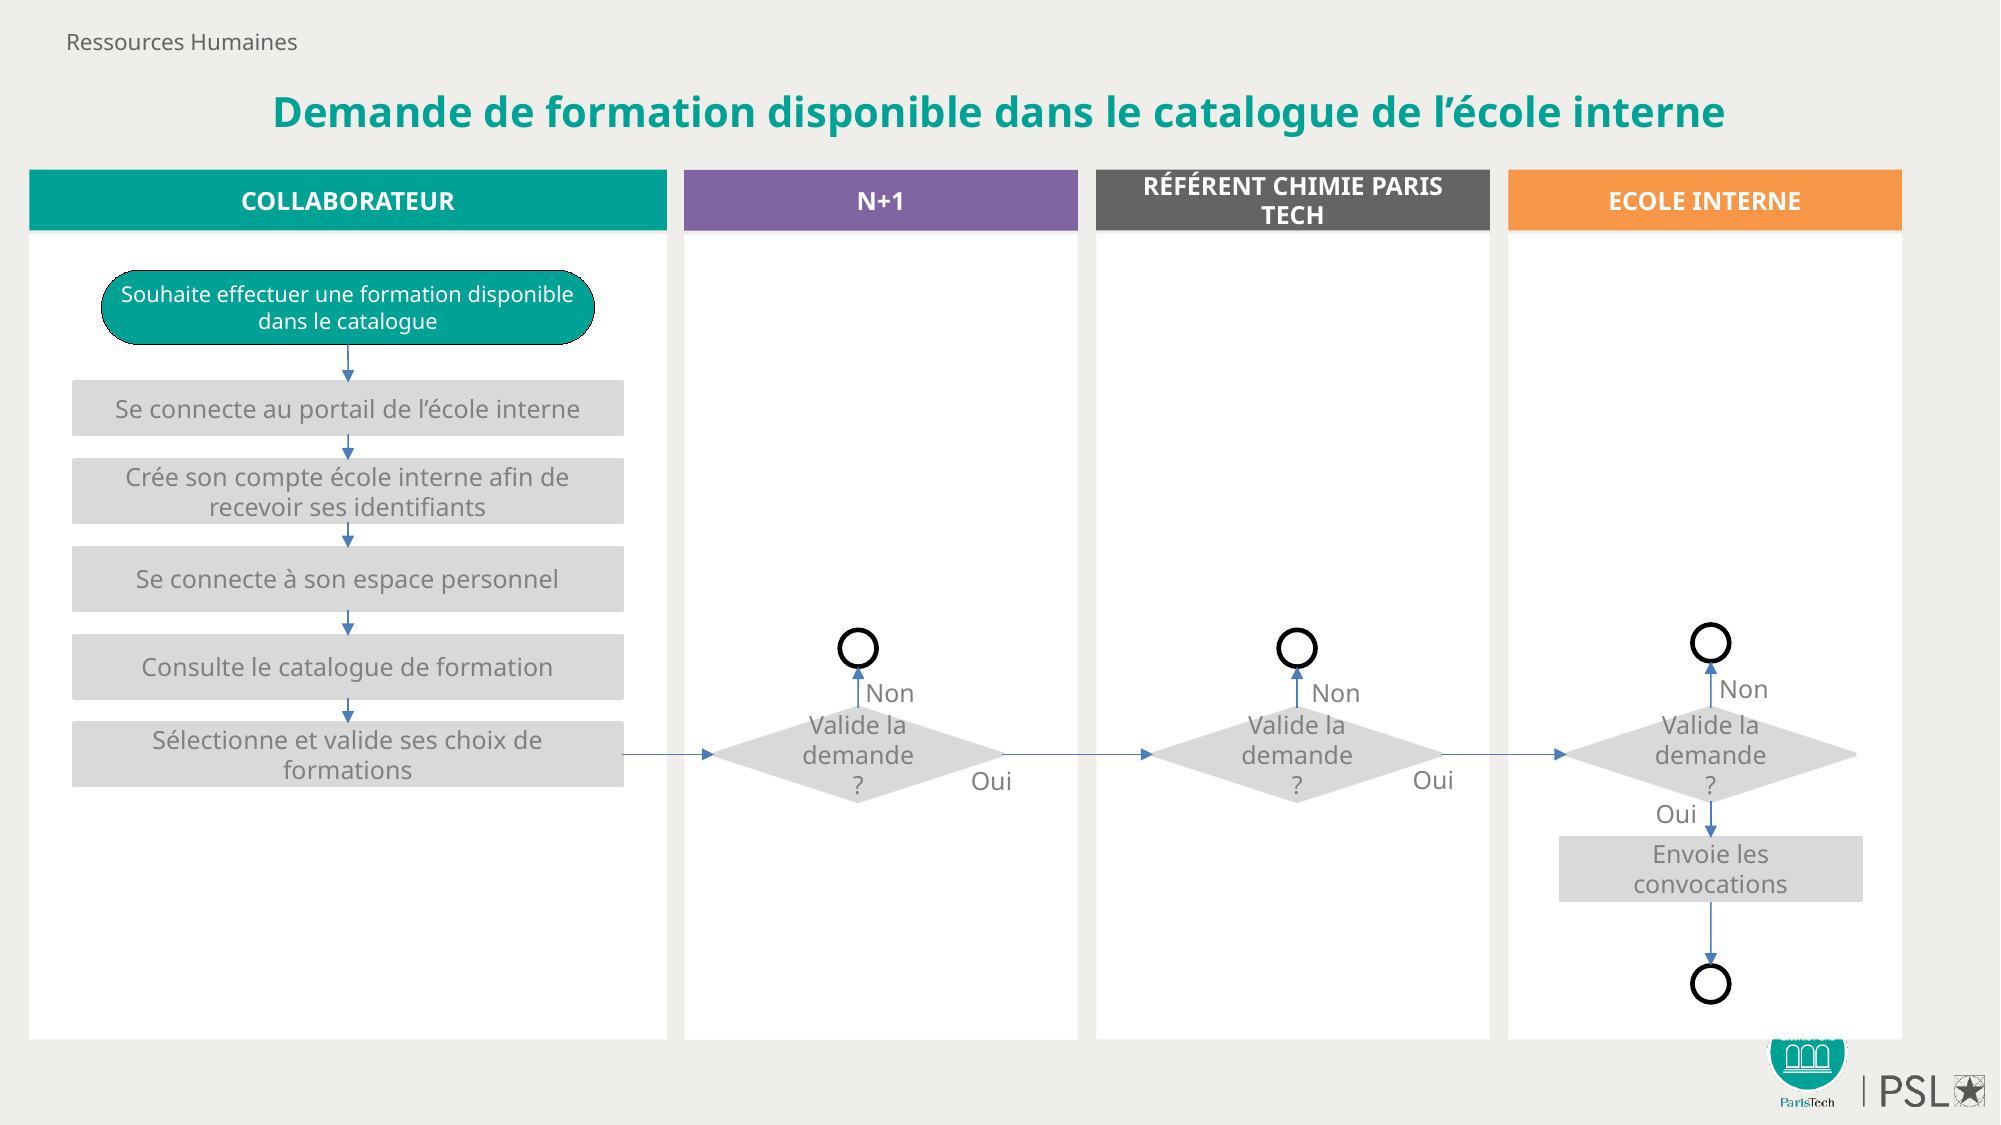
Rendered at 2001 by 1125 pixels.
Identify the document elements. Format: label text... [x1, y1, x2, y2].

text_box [28, 169, 668, 1040]
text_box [1508, 169, 1903, 1040]
picture [1767, 1011, 1985, 1107]
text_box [683, 169, 1079, 1040]
list Ressources Humaines [50, 19, 1047, 55]
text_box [1095, 169, 1491, 1040]
title Demande de formation disponible dans le catalogue de l’école interne [149, 75, 1851, 147]
